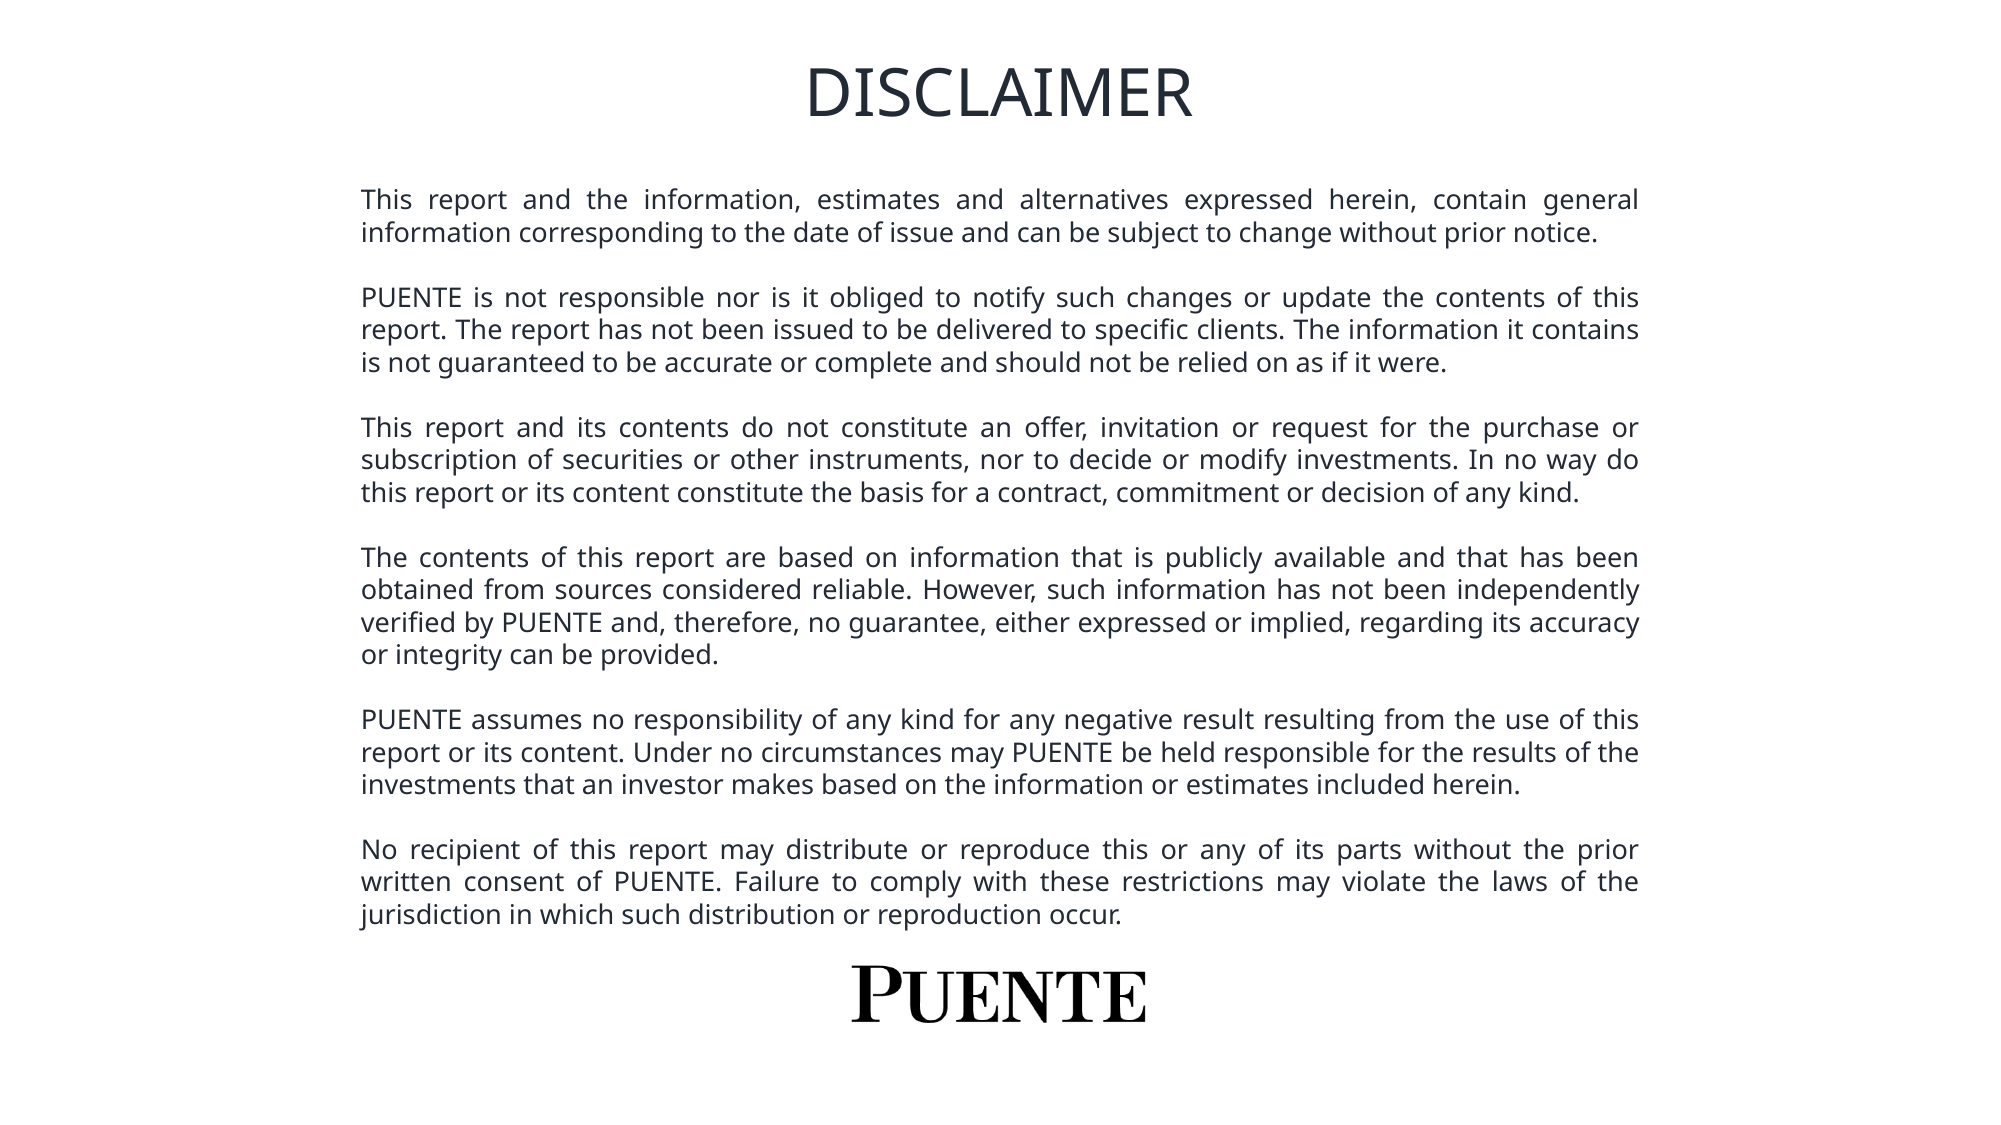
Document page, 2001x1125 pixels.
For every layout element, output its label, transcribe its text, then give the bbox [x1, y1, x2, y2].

text_box DISCLAIMER [0, 32, 2000, 147]
text_box This report and the information, estimates and alternatives expressed herein, contain general information corresponding to the date of issue and can be subject to change without prior notice. PUENTE is not responsible nor is it obliged to notify such changes or update the contents of this report. The report has not been issued to be delivered to specific clients. The information it contains is not guaranteed to be accurate or complete and should not be relied on as if it were. This report and its contents do not constitute an offer, invitation or request for the purchase or subscription of securities or other instruments, nor to decide or modify investments. In no way do this report or its content constitute the basis for a contract, commitment or decision of any kind. The contents of this report are based on information that is publicly available and that has been obtained from sources considered reliable. However, such information has not been independently verified by PUENTE and, therefore, no guarantee, either expressed or implied, regarding its accuracy or integrity can be provided. PUENTE assumes no responsibility of any kind for any negative result resulting from the use of this report or its content. Under no circumstances may PUENTE be held responsible for the results of the investments that an investor makes based on the information or estimates included herein. No recipient of this report may distribute or reproduce this or any of its parts without the prior written consent of PUENTE. Failure to comply with these restrictions may violate the laws of the jurisdiction in which such distribution or reproduction occur. [360, 182, 1640, 963]
picture [836, 952, 1164, 1040]
